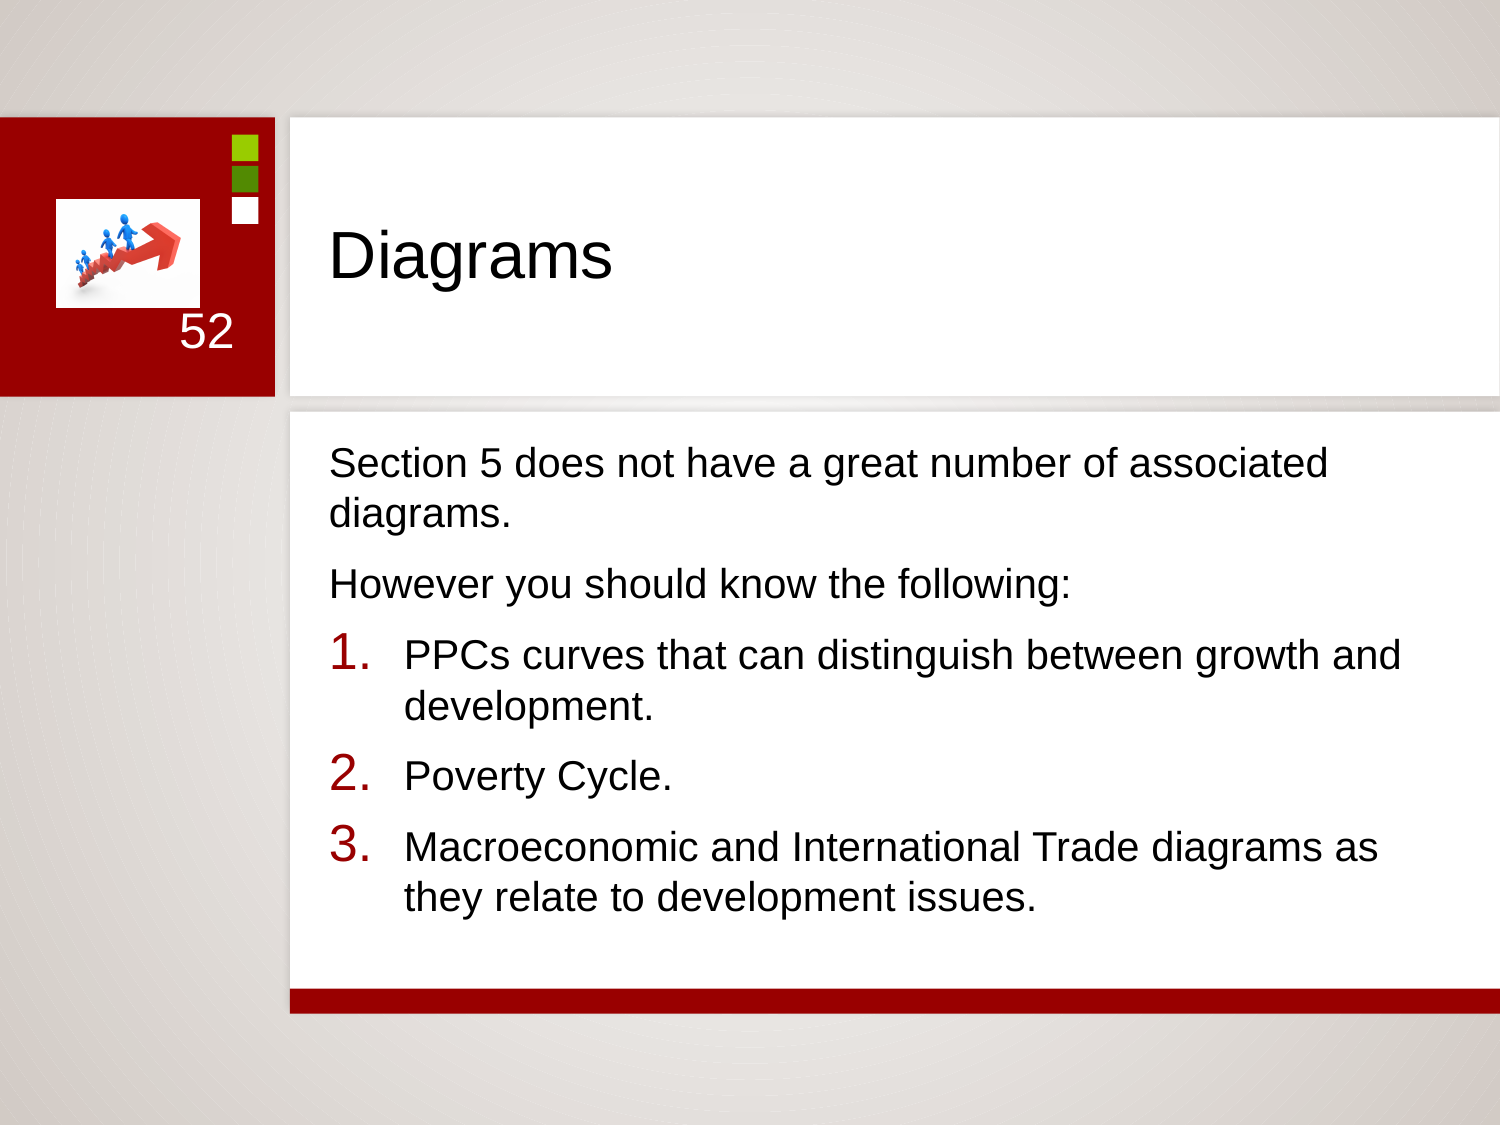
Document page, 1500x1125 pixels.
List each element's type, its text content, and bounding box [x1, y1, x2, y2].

list Section 5 does not have a great number of associated diagrams. However you should know the following: PPCs curves that can distinguish between growth and development. Poverty Cycle. Macroeconomic and International Trade diagrams as they relate to development issues. [313, 428, 1452, 972]
title Diagrams [313, 151, 1452, 380]
slide_number 52 [57, 278, 250, 379]
picture [56, 199, 201, 308]
